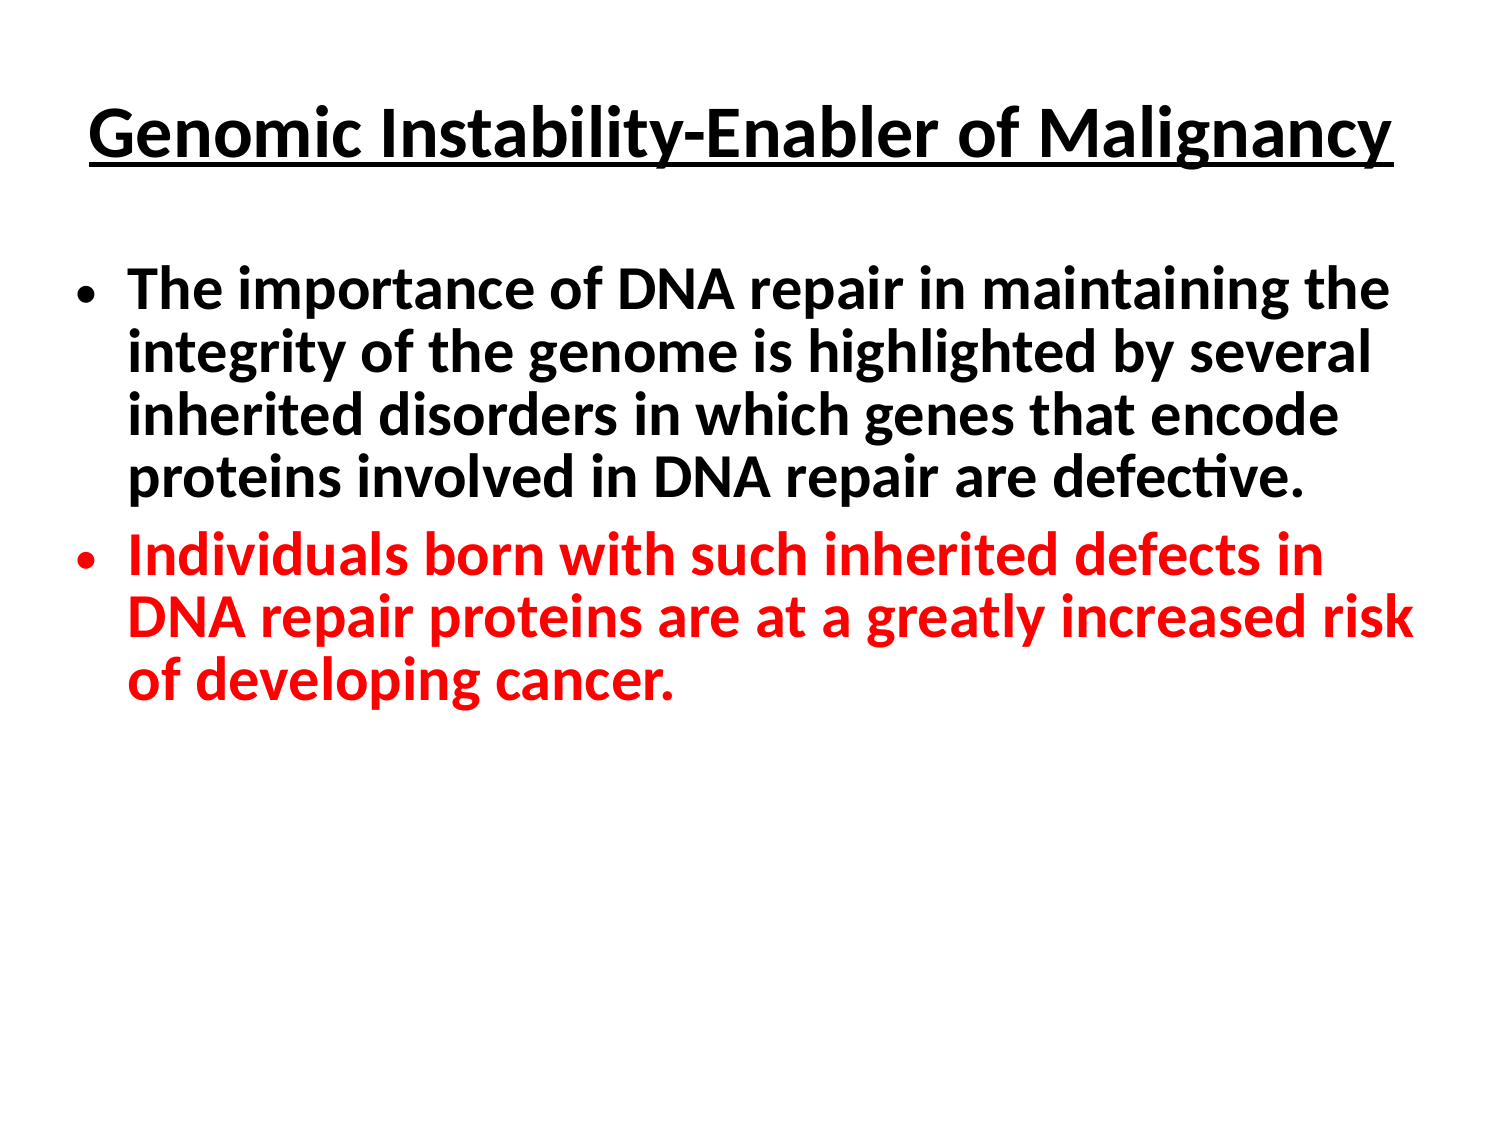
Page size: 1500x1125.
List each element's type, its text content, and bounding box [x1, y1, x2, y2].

title Genomic Instability-Enabler of Malignancy [75, 45, 1425, 233]
list The importance of DNA repair in maintaining the integrity of the genome is highlighted by several inherited disorders in which genes that encode proteins involved in DNA repair are defective. Individuals born with such inherited defects in DNA repair proteins are at a greatly increased risk of developing cancer. [75, 262, 1425, 1005]
